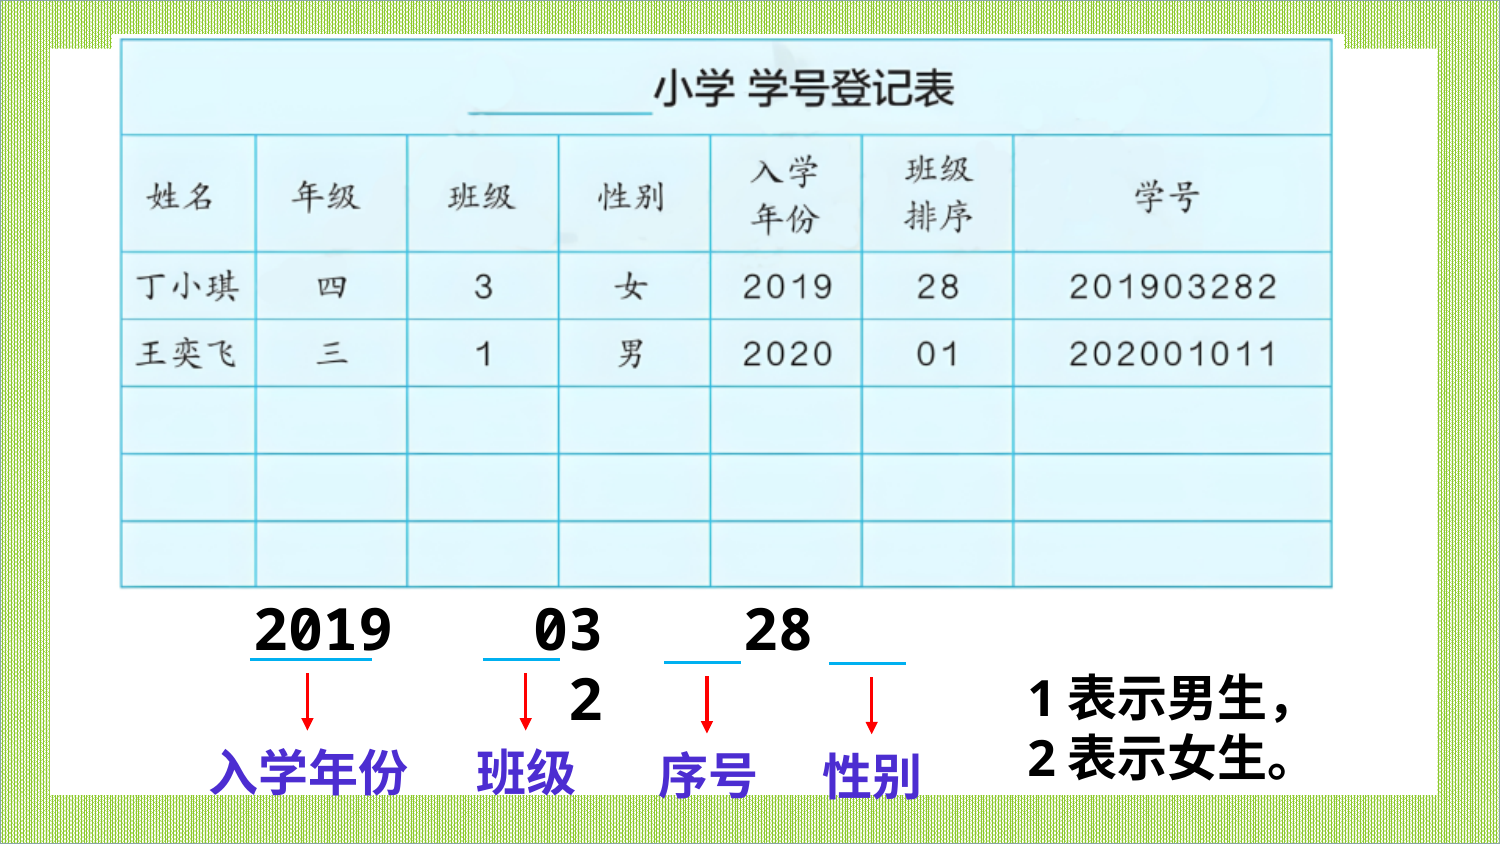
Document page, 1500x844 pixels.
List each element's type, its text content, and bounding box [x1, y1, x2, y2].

text_box 1表示男生，2表示女生。 [1012, 659, 1287, 794]
picture [112, 34, 1344, 594]
text_box 班级 [462, 734, 610, 809]
text_box 性别 [808, 738, 956, 813]
text_box 入学年份 [194, 734, 436, 809]
text_box 序号 [643, 737, 791, 812]
text_box 2019 03 28 2 [225, 594, 911, 739]
